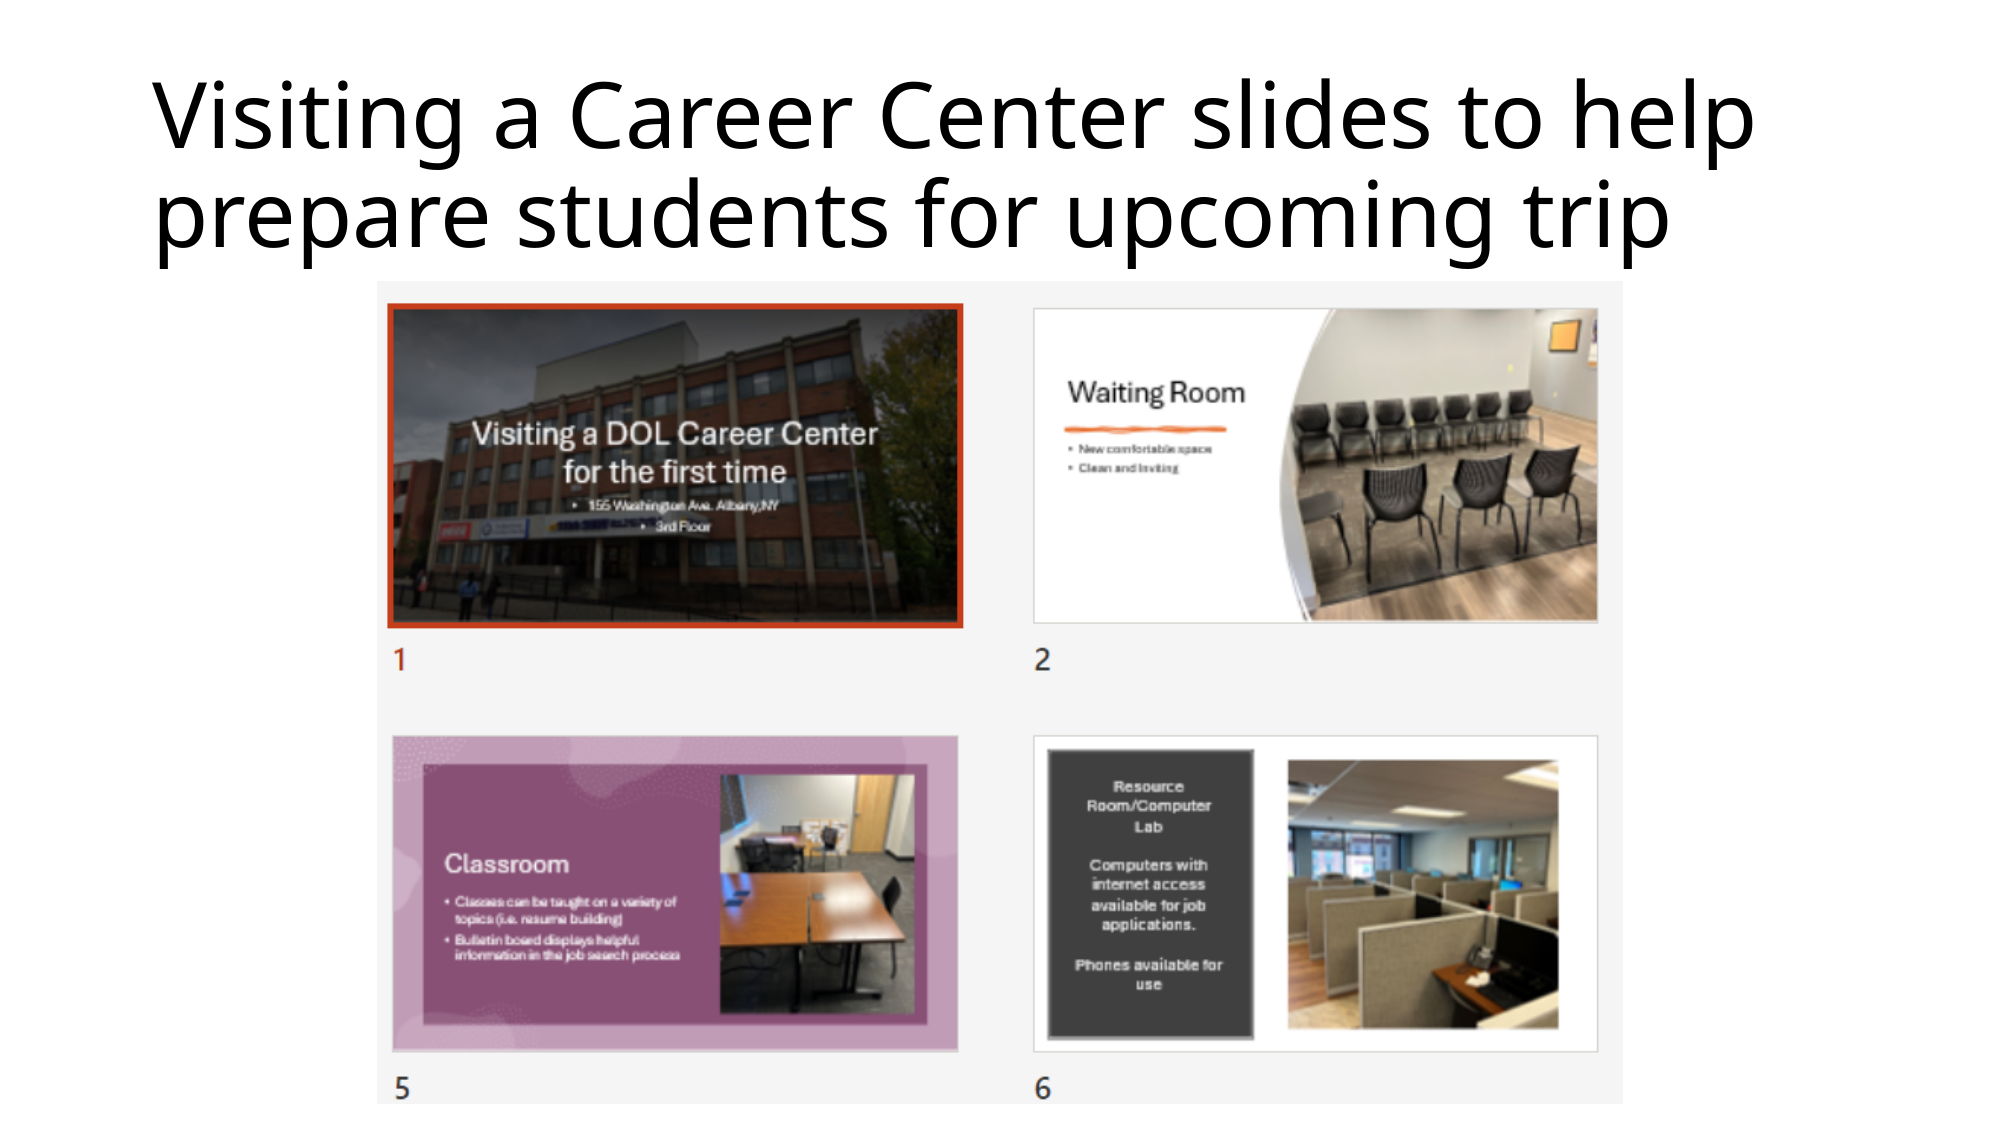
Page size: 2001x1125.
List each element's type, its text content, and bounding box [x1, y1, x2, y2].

picture [377, 281, 1623, 1105]
title Visiting a Career Center slides to help prepare students for upcoming trip [137, 59, 1863, 278]
